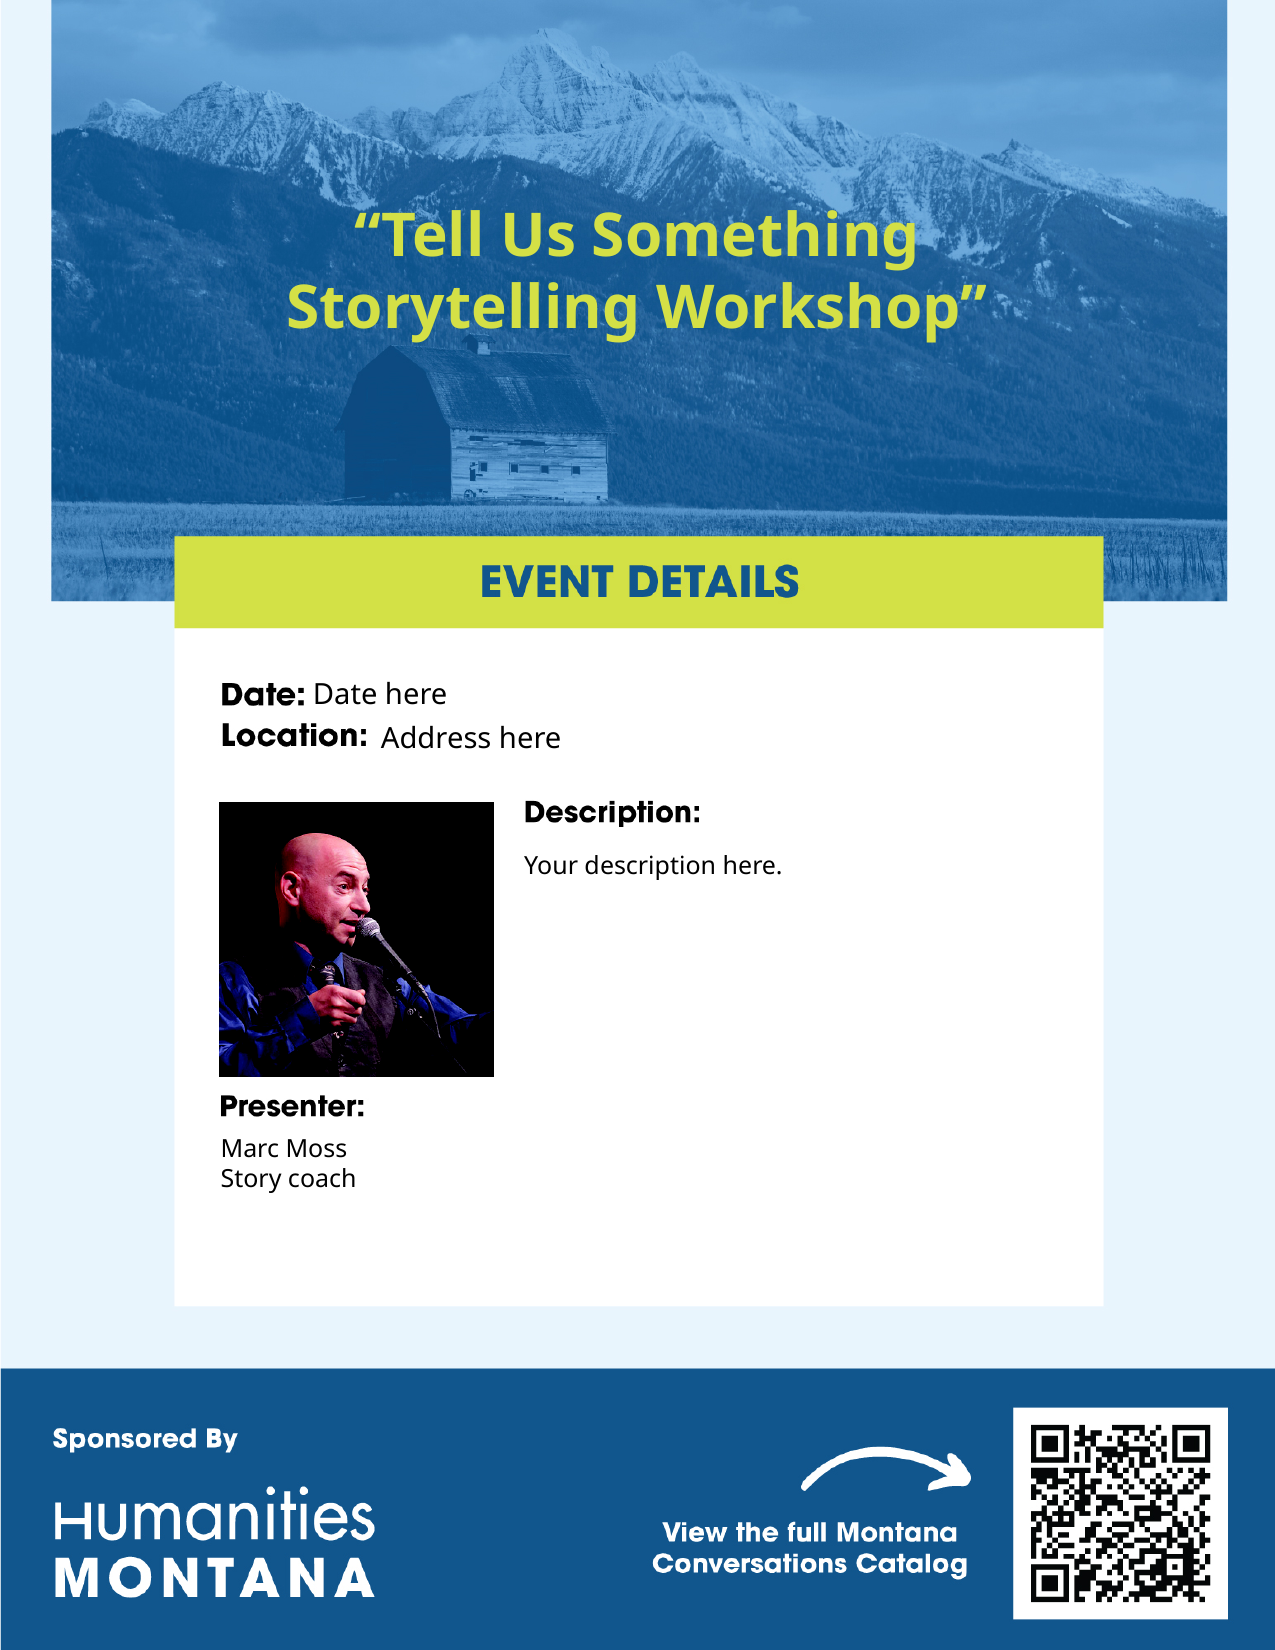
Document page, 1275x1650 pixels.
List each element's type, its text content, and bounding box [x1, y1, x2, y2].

text_box Address here [365, 704, 1233, 770]
picture [0, 0, 1275, 1650]
text_box [159, 166, 1099, 233]
text_box Date here [297, 660, 932, 726]
text_box [169, 132, 1099, 166]
text_box Your description here. [509, 834, 1033, 895]
text_box Marc Moss Story coach [205, 1117, 480, 1208]
text_box “Tell Us Something Storytelling Workshop” [173, 180, 1102, 356]
